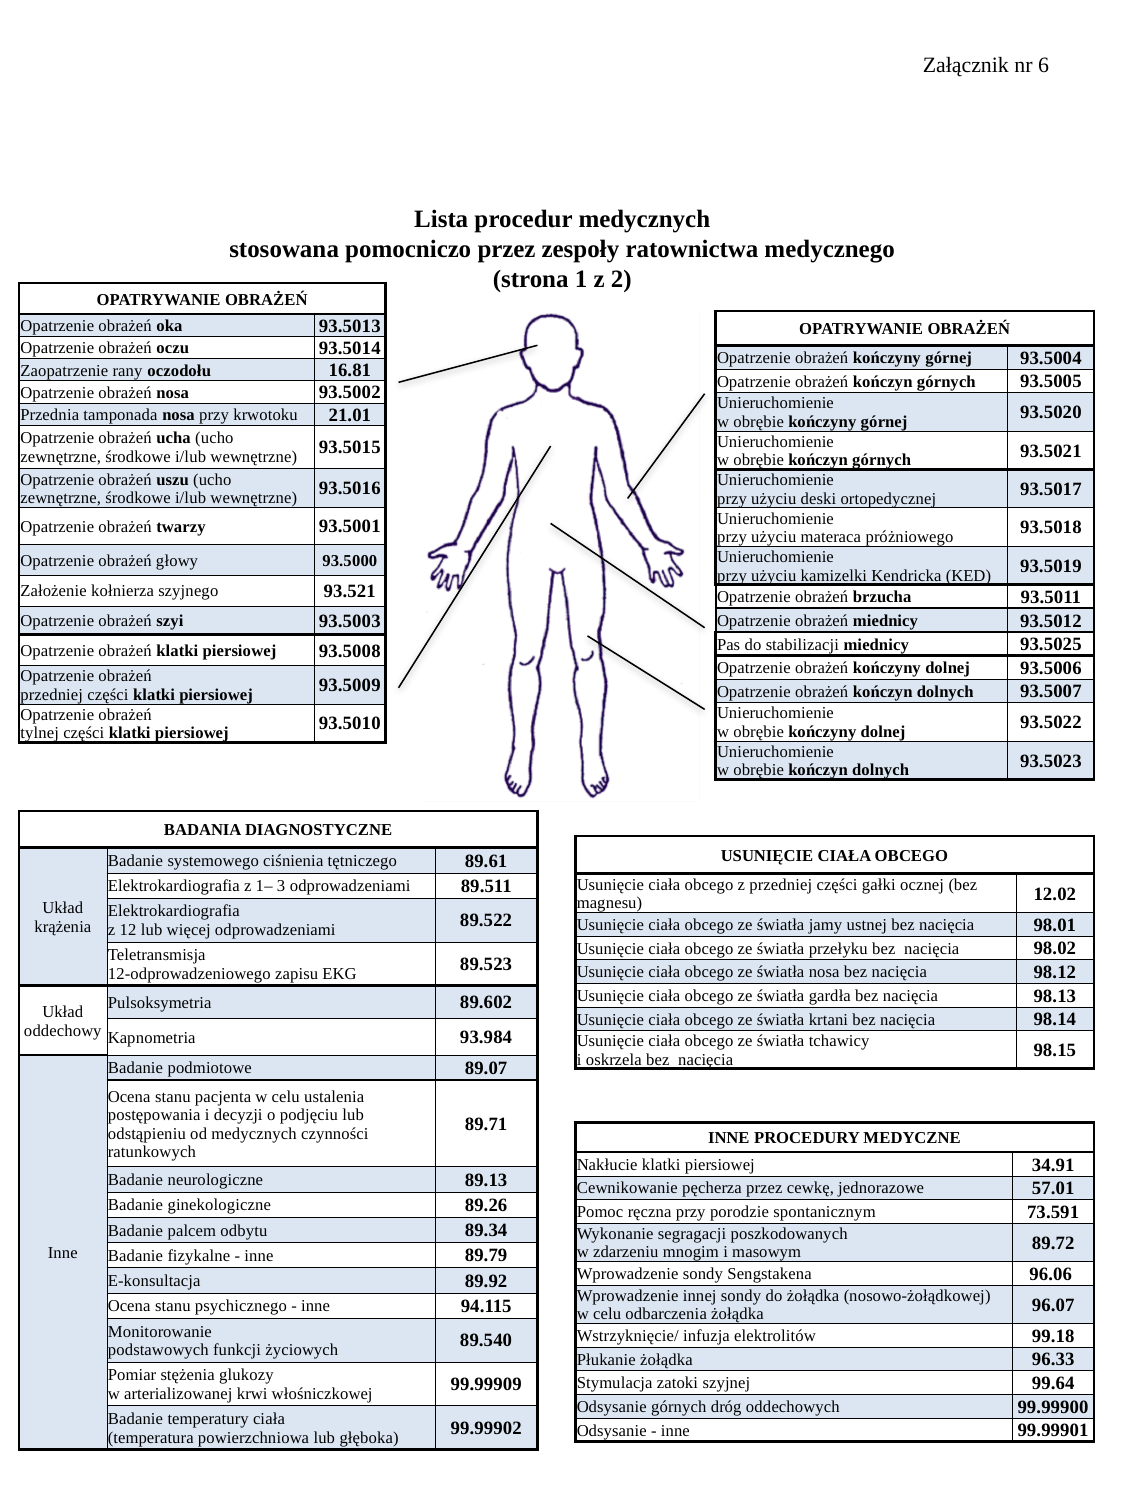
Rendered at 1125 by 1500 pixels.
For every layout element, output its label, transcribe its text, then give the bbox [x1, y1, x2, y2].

table_cell Kapnometria [108, 1019, 435, 1055]
table_cell Opatrzenie obrażeń oczu [20, 337, 314, 358]
table_cell 93.5014 [315, 337, 384, 358]
table_cell 93.5015 [315, 426, 384, 468]
table_cell 16.81 [315, 359, 384, 380]
table_cell Założenie kołnierza szyjnego [20, 576, 314, 606]
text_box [398, 345, 538, 383]
table_cell 89.522 [436, 899, 536, 942]
table_cell Unieruchomienie przy użyciu materaca próżniowego [717, 508, 1007, 546]
table_cell Odsysanie - inne [577, 1419, 1012, 1440]
table_cell Opatrzenie obrażeń tylnej części klatki piersiowej [20, 705, 314, 741]
table_cell Unieruchomienie przy użyciu kamizelki Kendricka (KED) [717, 547, 1007, 583]
table_header OPATRYWANIE OBRAŻEŃ [717, 312, 1093, 344]
text_box Lista procedur medycznych stosowana pomocniczo przez zespoły ratownictwa medycznego (strona 1 z 2) [174, 195, 950, 300]
table_cell 93.5006 [1008, 657, 1093, 679]
table_cell 93.5001 [315, 508, 384, 544]
table_cell 93.5018 [1008, 508, 1093, 546]
table_cell 93.5012 [1008, 609, 1093, 631]
table_cell 89.61 [436, 849, 536, 873]
table_cell Opatrzenie obrażeń nosa [20, 381, 314, 403]
table_cell Układ oddechowy [20, 987, 107, 1054]
table_cell Wstrzyknięcie/ infuzja elektrolitów [577, 1324, 1012, 1347]
table_cell 89.07 [436, 1056, 536, 1079]
table_cell 98.15 [1017, 1031, 1093, 1067]
table_cell Badanie podmiotowe [108, 1056, 435, 1079]
table_cell Pomoc ręczna przy porodzie spontanicznym [577, 1200, 1012, 1223]
table_cell 93.5020 [1008, 393, 1093, 431]
table_cell 93.5002 [315, 381, 384, 403]
table_cell 89.34 [436, 1218, 536, 1242]
table_cell 93.984 [436, 1019, 536, 1055]
table_cell Ocena stanu psychicznego - inne [108, 1294, 435, 1318]
table_cell 98.01 [1017, 913, 1093, 936]
table_cell 57.01 [1013, 1177, 1093, 1199]
table_cell Zaopatrzenie rany oczodołu [20, 359, 314, 380]
table_cell 98.02 [1017, 937, 1093, 959]
table_cell Odsysanie górnych dróg oddechowych [577, 1395, 1012, 1418]
table_cell Badanie fizykalne - inne [108, 1243, 435, 1267]
table_cell 89.13 [436, 1167, 536, 1192]
table_cell 89.540 [436, 1319, 536, 1362]
table_cell 99.99900 [1013, 1395, 1093, 1418]
table_cell Badanie ginekologiczne [108, 1193, 435, 1217]
table_cell Elektrokardiografia z 1– 3 odprowadzeniami [108, 874, 435, 898]
table_cell Opatrzenie obrażeń miednicy [717, 609, 1007, 631]
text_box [550, 523, 705, 628]
table_cell 99.18 [1013, 1324, 1093, 1347]
table_cell Opatrzenie obrażeń kończyny górnej [717, 347, 1007, 369]
table_cell 93.5013 [315, 315, 384, 336]
table_cell 96.07 [1013, 1286, 1093, 1323]
table_cell Płukanie żołądka [577, 1348, 1012, 1370]
table_cell Badanie palcem odbytu [108, 1218, 435, 1242]
table_cell 99.64 [1013, 1371, 1093, 1394]
table_cell Usunięcie ciała obcego ze światła nosa bez nacięcia [577, 960, 1016, 983]
table_cell 89.92 [436, 1268, 536, 1293]
table_cell 93.5000 [315, 545, 384, 575]
table_cell 99.99901 [1013, 1419, 1093, 1440]
table_cell Cewnikowanie pęcherza przez cewkę, jednorazowe [577, 1177, 1012, 1199]
table_header BADANIA DIAGNOSTYCZNE [20, 812, 536, 846]
table_cell 93.5016 [315, 469, 384, 507]
table_cell 94.115 [436, 1294, 536, 1318]
table_cell 89.26 [436, 1193, 536, 1217]
table_cell 89.72 [1013, 1224, 1093, 1261]
table_cell Ocena stanu pacjenta w celu ustalenia postępowania i decyzji o podjęciu lub odstąpieniu od medycznych czynności ratunkowych [108, 1081, 435, 1166]
table_cell Badanie temperatury ciała (temperatura powierzchniowa lub głęboka) [108, 1406, 435, 1448]
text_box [398, 445, 551, 689]
table_header USUNIĘCIE CIAŁA OBCEGO [577, 837, 1093, 872]
table_cell Opatrzenie obrażeń kończyn dolnych [717, 680, 1007, 702]
table_cell Inne [20, 1056, 107, 1448]
table_cell 93.5008 [315, 636, 384, 665]
table_cell Opatrzenie obrażeń uszu (ucho zewnętrzne, środkowe i/lub wewnętrzne) [20, 469, 314, 507]
table_cell 99.99909 [436, 1363, 536, 1405]
table_cell 34.91 [1013, 1153, 1093, 1176]
table_cell 96.33 [1013, 1348, 1093, 1370]
table_cell Monitorowanie podstawowych funkcji życiowych [108, 1319, 435, 1362]
table_cell Nakłucie klatki piersiowej [577, 1153, 1012, 1176]
table_cell Pas do stabilizacji miednicy [717, 633, 1007, 654]
table_cell 93.5009 [315, 666, 384, 704]
table_cell 98.13 [1017, 984, 1093, 1007]
table_cell 89.523 [436, 943, 536, 984]
table_cell 73.591 [1013, 1200, 1093, 1223]
table_cell Pulsoksymetria [108, 987, 435, 1018]
table_cell 93.5023 [1008, 742, 1093, 778]
table_cell 89.79 [436, 1243, 536, 1267]
table_cell Opatrzenie obrażeń kończyn górnych [717, 370, 1007, 392]
table_cell Opatrzenie obrażeń oka [20, 315, 314, 336]
table_cell Stymulacja zatoki szyjnej [577, 1371, 1012, 1394]
table_cell Przednia tamponada nosa przy krwotoku [20, 404, 314, 425]
table_cell 98.14 [1017, 1008, 1093, 1030]
table_cell Wykonanie segragacji poszkodowanych w zdarzeniu mnogim i masowym [577, 1224, 1012, 1261]
table_cell 89.71 [436, 1081, 536, 1166]
table_cell Opatrzenie obrażeń klatki piersiowej [20, 636, 314, 665]
table_cell Usunięcie ciała obcego ze światła jamy ustnej bez nacięcia [577, 913, 1016, 936]
table_cell Opatrzenie obrażeń ucha (ucho zewnętrzne, środkowe i/lub wewnętrzne) [20, 426, 314, 468]
table_cell Unieruchomienie w obrębie kończyny dolnej [717, 703, 1007, 741]
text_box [587, 635, 705, 710]
table_cell Układ krążenia [20, 849, 107, 984]
table_cell 98.12 [1017, 960, 1093, 983]
table_cell Unieruchomienie przy użyciu deski ortopedycznej [717, 471, 1007, 507]
table_cell 93.5025 [1008, 633, 1093, 654]
table_cell 93.5017 [1008, 471, 1093, 507]
table_cell Usunięcie ciała obcego ze światła tchawicy i oskrzela bez nacięcia [577, 1031, 1016, 1067]
table_cell Unieruchomienie w obrębie kończyn górnych [717, 432, 1007, 468]
table_cell 99.99902 [436, 1406, 536, 1448]
table_cell 93.5007 [1008, 680, 1093, 702]
table_cell Wprowadzenie sondy Sengstakena [577, 1262, 1012, 1285]
table_cell 89.602 [436, 987, 536, 1018]
table_cell Usunięcie ciała obcego ze światła krtani bez nacięcia [577, 1008, 1016, 1030]
table_header OPATRYWANIE OBRAŻEŃ [20, 284, 384, 313]
table_cell 93.5011 [1008, 586, 1093, 607]
table_cell 93.5010 [315, 705, 384, 741]
table_cell 93.5022 [1008, 703, 1093, 741]
table_cell Usunięcie ciała obcego ze światła przełyku bez nacięcia [577, 937, 1016, 959]
table_cell Wprowadzenie innej sondy do żołądka (nosowo-żołądkowej) w celu odbarczenia żołądka [577, 1286, 1012, 1323]
table_cell 93.5003 [315, 607, 384, 633]
table_cell Opatrzenie obrażeń brzucha [717, 586, 1007, 607]
table_cell Opatrzenie obrażeń głowy [20, 545, 314, 575]
table_cell 21.01 [315, 404, 384, 425]
picture [422, 628, 701, 802]
table_cell 96.06 [1013, 1262, 1093, 1285]
table_cell E-konsultacja [108, 1268, 435, 1293]
table_cell Opatrzenie obrażeń twarzy [20, 508, 314, 544]
table_cell 12.02 [1017, 875, 1093, 912]
table_header INNE PROCEDURY MEDYCZNE [577, 1124, 1093, 1151]
table_cell 93.5004 [1008, 347, 1093, 369]
table_cell 93.521 [315, 576, 384, 606]
table_cell Teletransmisja 12-odprowadzeniowego zapisu EKG [108, 943, 435, 984]
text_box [627, 393, 705, 499]
table_cell Opatrzenie obrażeń kończyny dolnej [717, 657, 1007, 679]
table_cell 89.511 [436, 874, 536, 898]
table_cell Usunięcie ciała obcego ze światła gardła bez nacięcia [577, 984, 1016, 1007]
table_cell Opatrzenie obrażeń szyi [20, 607, 314, 633]
table_cell Badanie neurologiczne [108, 1167, 435, 1192]
table_cell Pomiar stężenia glukozy w arterializowanej krwi włośniczkowej [108, 1363, 435, 1405]
table_cell 93.5005 [1008, 370, 1093, 392]
table_cell Opatrzenie obrażeń przedniej części klatki piersiowej [20, 666, 314, 704]
table_cell Unieruchomienie w obrębie kończyny górnej [717, 393, 1007, 431]
table_cell 93.5021 [1008, 432, 1093, 468]
table_cell Badanie systemowego ciśnienia tętniczego [108, 849, 435, 873]
table_cell 93.5019 [1008, 547, 1093, 583]
table_cell Elektrokardiografia z 12 lub więcej odprowadzeniami [108, 899, 435, 942]
table_cell Unieruchomienie w obrębie kończyn dolnych [717, 742, 1007, 778]
text_box Załącznik nr 6 [814, 43, 1064, 130]
picture [422, 309, 701, 523]
table_cell Usunięcie ciała obcego z przedniej części gałki ocznej (bez magnesu) [577, 875, 1016, 912]
